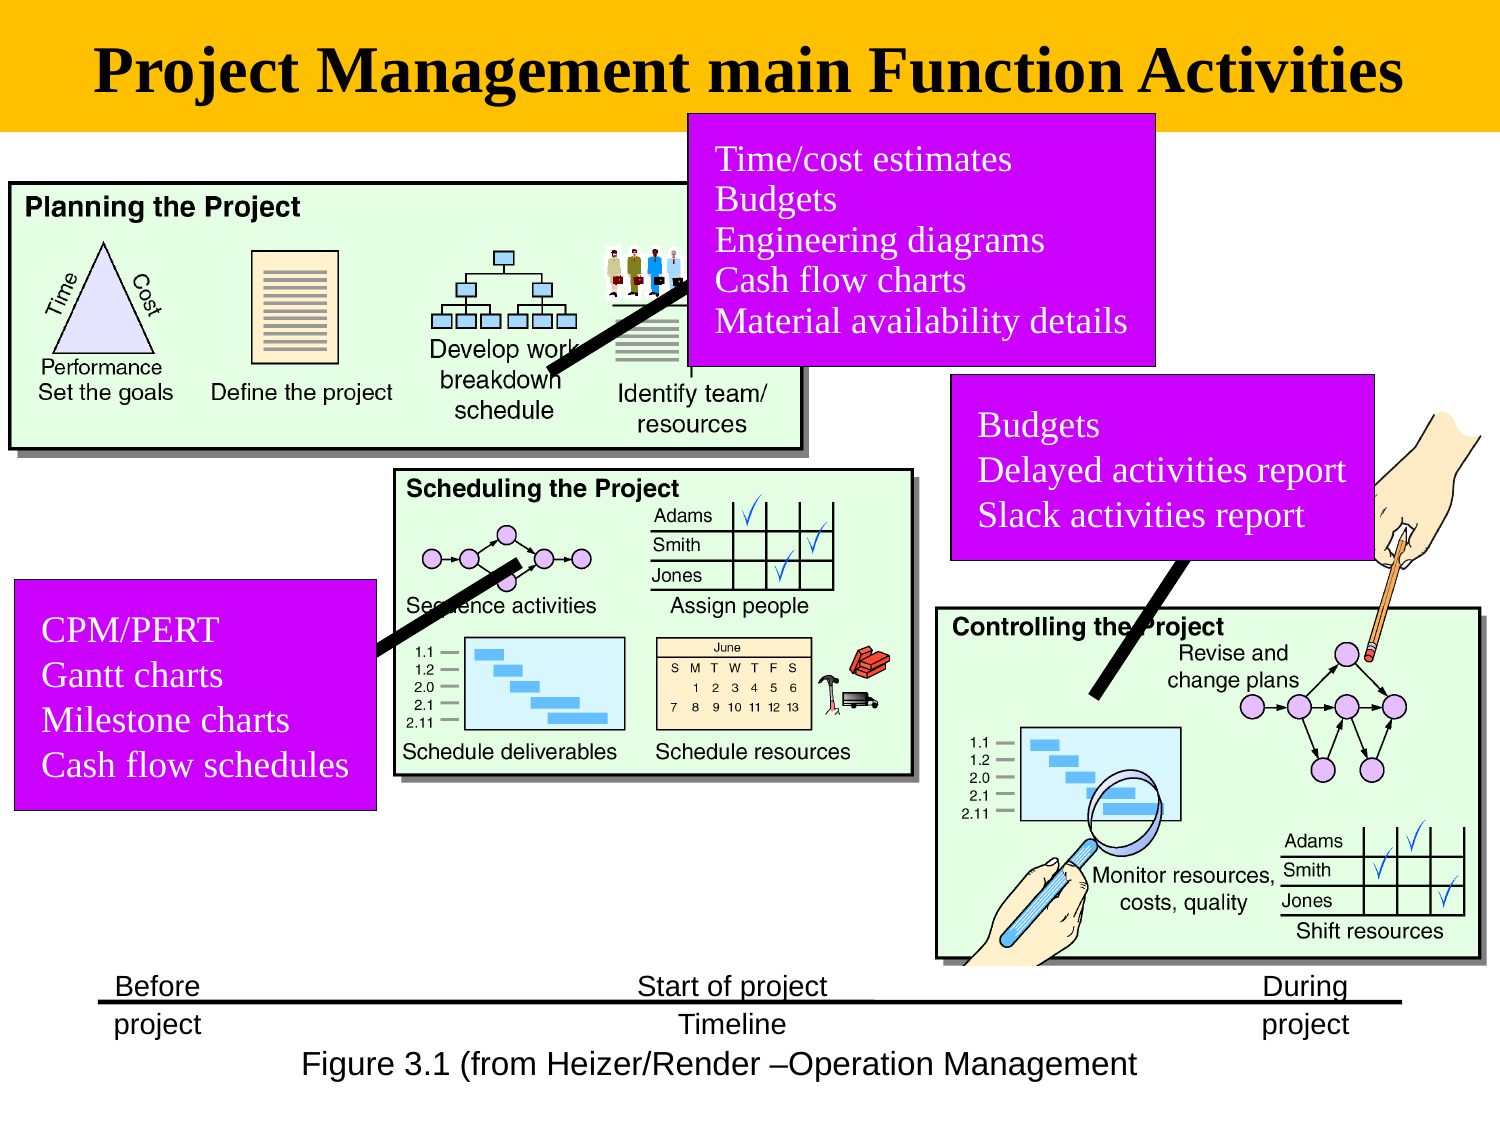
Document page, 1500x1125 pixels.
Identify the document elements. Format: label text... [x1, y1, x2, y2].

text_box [949, 374, 1376, 698]
picture [3, 178, 809, 461]
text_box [12, 562, 520, 813]
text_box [548, 113, 1158, 373]
text_box Project Management main Function Activities [0, 0, 1500, 133]
text_box Figure 3.1 (from Heizer/Render –Operation Management [286, 1056, 1154, 1090]
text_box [84, 955, 1416, 1048]
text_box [934, 411, 1488, 966]
picture [392, 467, 921, 784]
